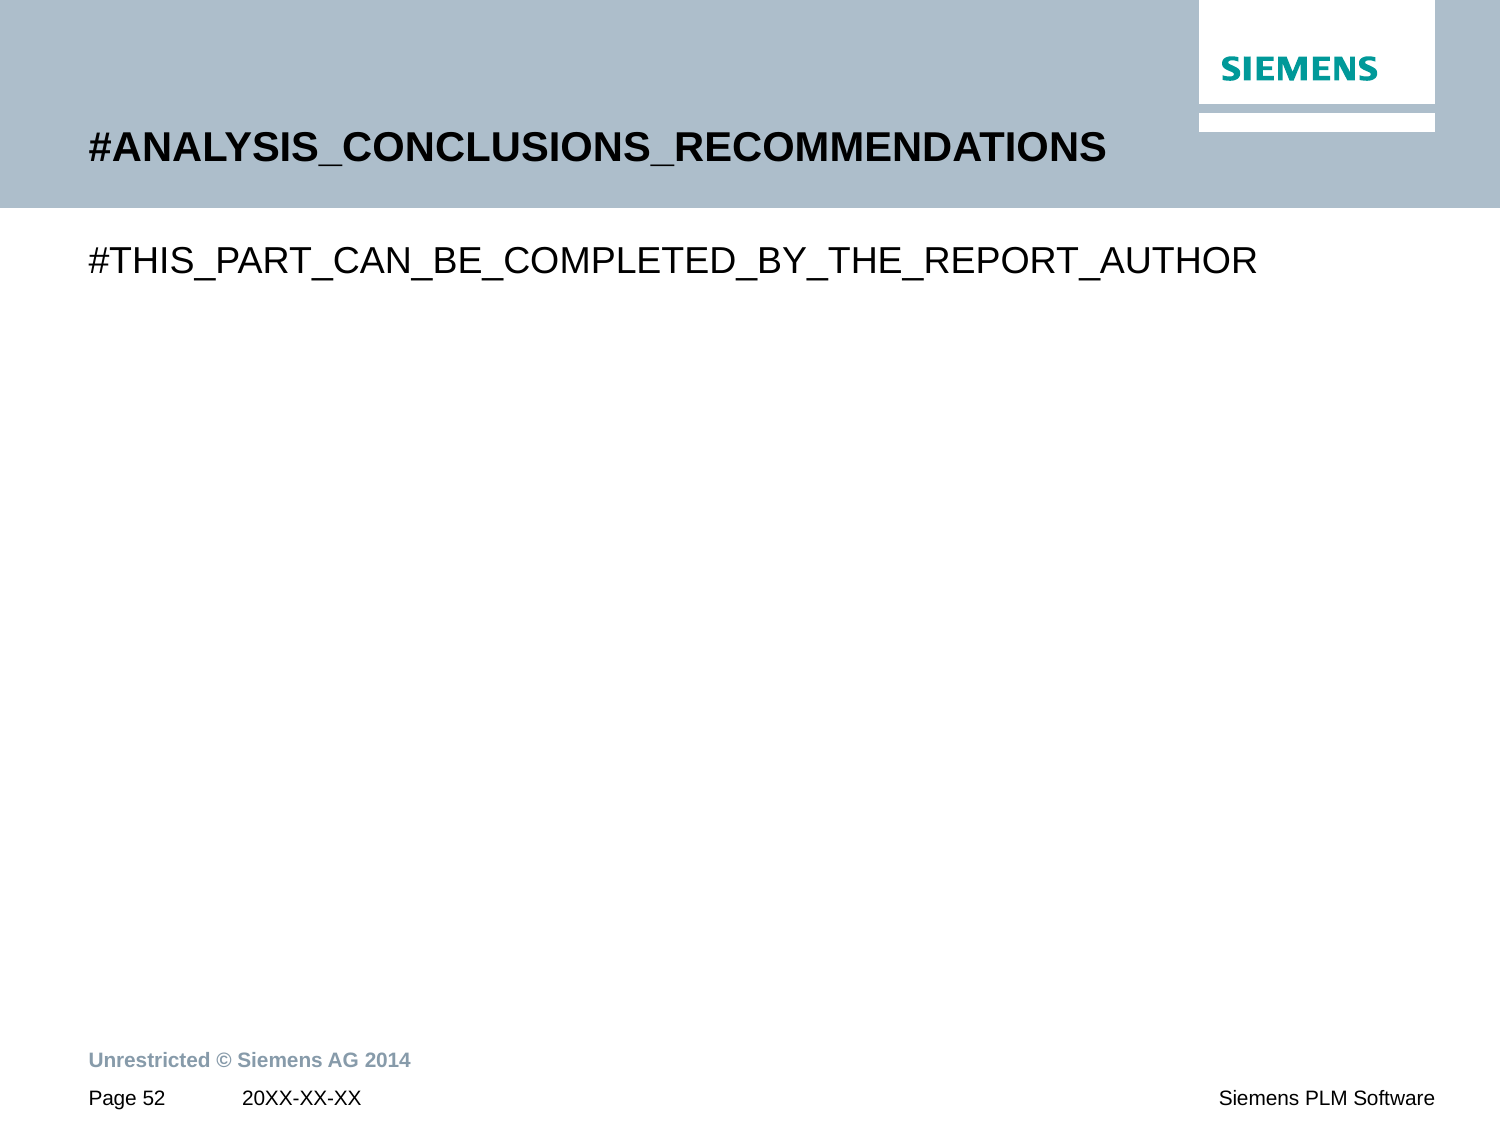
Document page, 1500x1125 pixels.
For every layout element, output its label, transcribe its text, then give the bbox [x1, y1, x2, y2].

list #THIS_PART_CAN_BE_COMPLETED_BY_THE_REPORT_AUTHOR [88, 231, 1400, 1012]
title #ANALYSIS_CONCLUSIONS_RECOMMENDATIONS [0, 0, 1500, 209]
